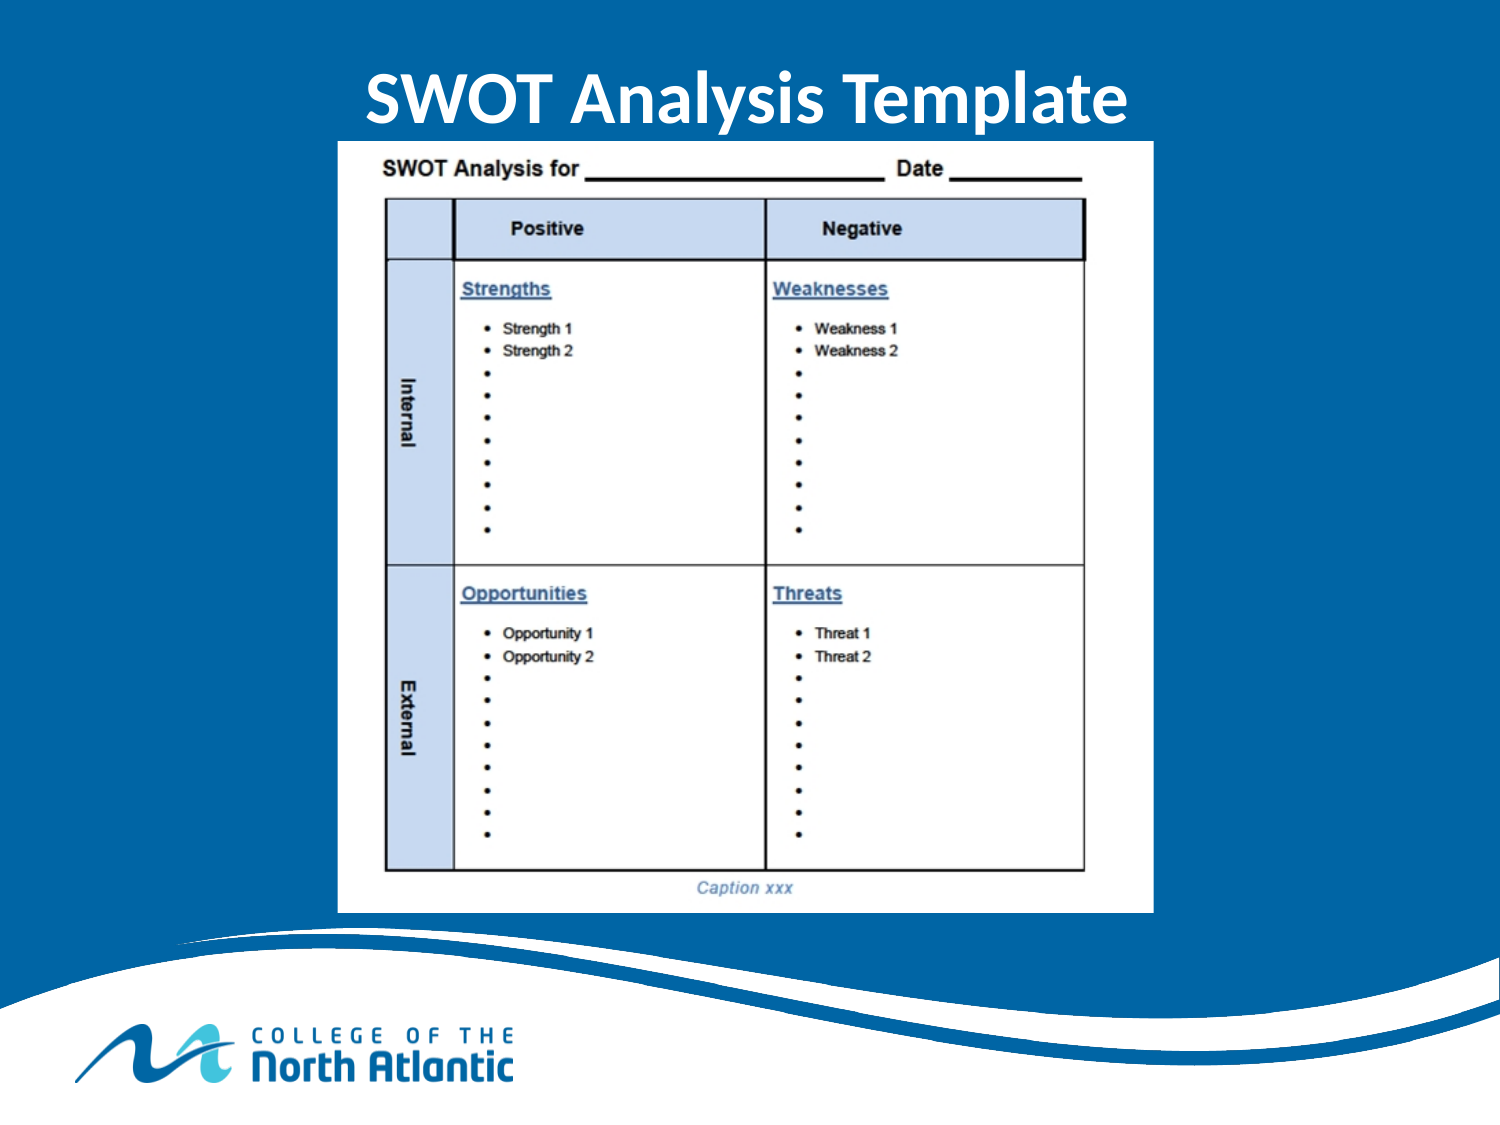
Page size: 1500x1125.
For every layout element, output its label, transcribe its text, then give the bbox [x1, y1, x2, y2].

picture [337, 140, 1154, 913]
title SWOT Analysis Template [72, 0, 1423, 188]
picture [0, 928, 1500, 1125]
